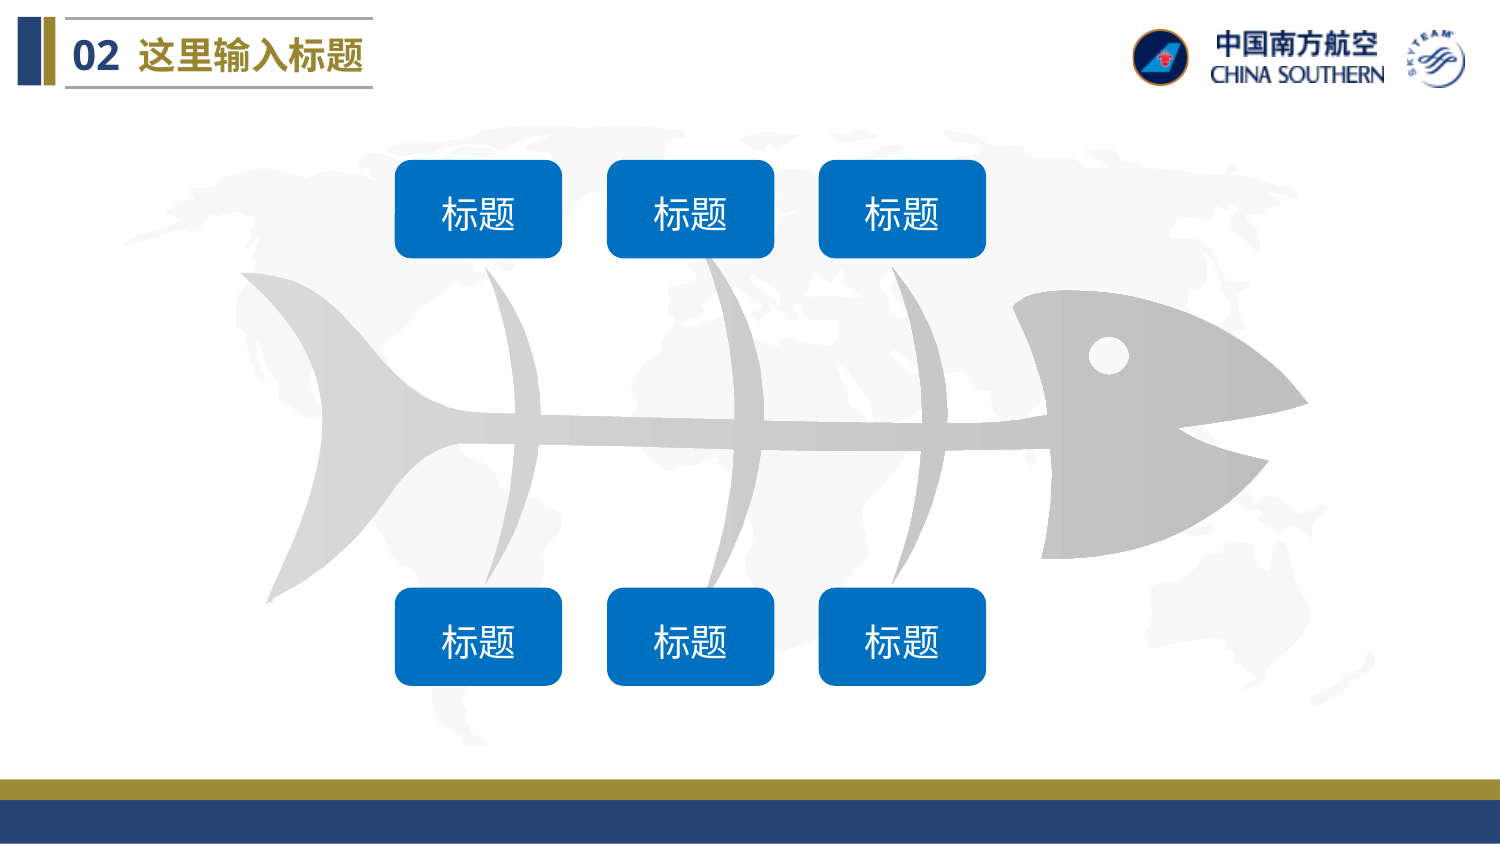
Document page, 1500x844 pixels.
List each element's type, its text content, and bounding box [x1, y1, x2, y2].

picture [1132, 29, 1189, 86]
picture [1217, 30, 1377, 57]
picture [1211, 66, 1384, 83]
text_box 标题 [394, 159, 563, 259]
text_box 标题 [607, 587, 775, 686]
text_box 标题 [818, 159, 987, 259]
text_box 标题 [394, 587, 563, 686]
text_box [57, 21, 413, 88]
text_box [240, 259, 1308, 604]
text_box 标题 [606, 159, 775, 259]
text_box 标题 [818, 587, 987, 686]
picture [1407, 30, 1465, 88]
